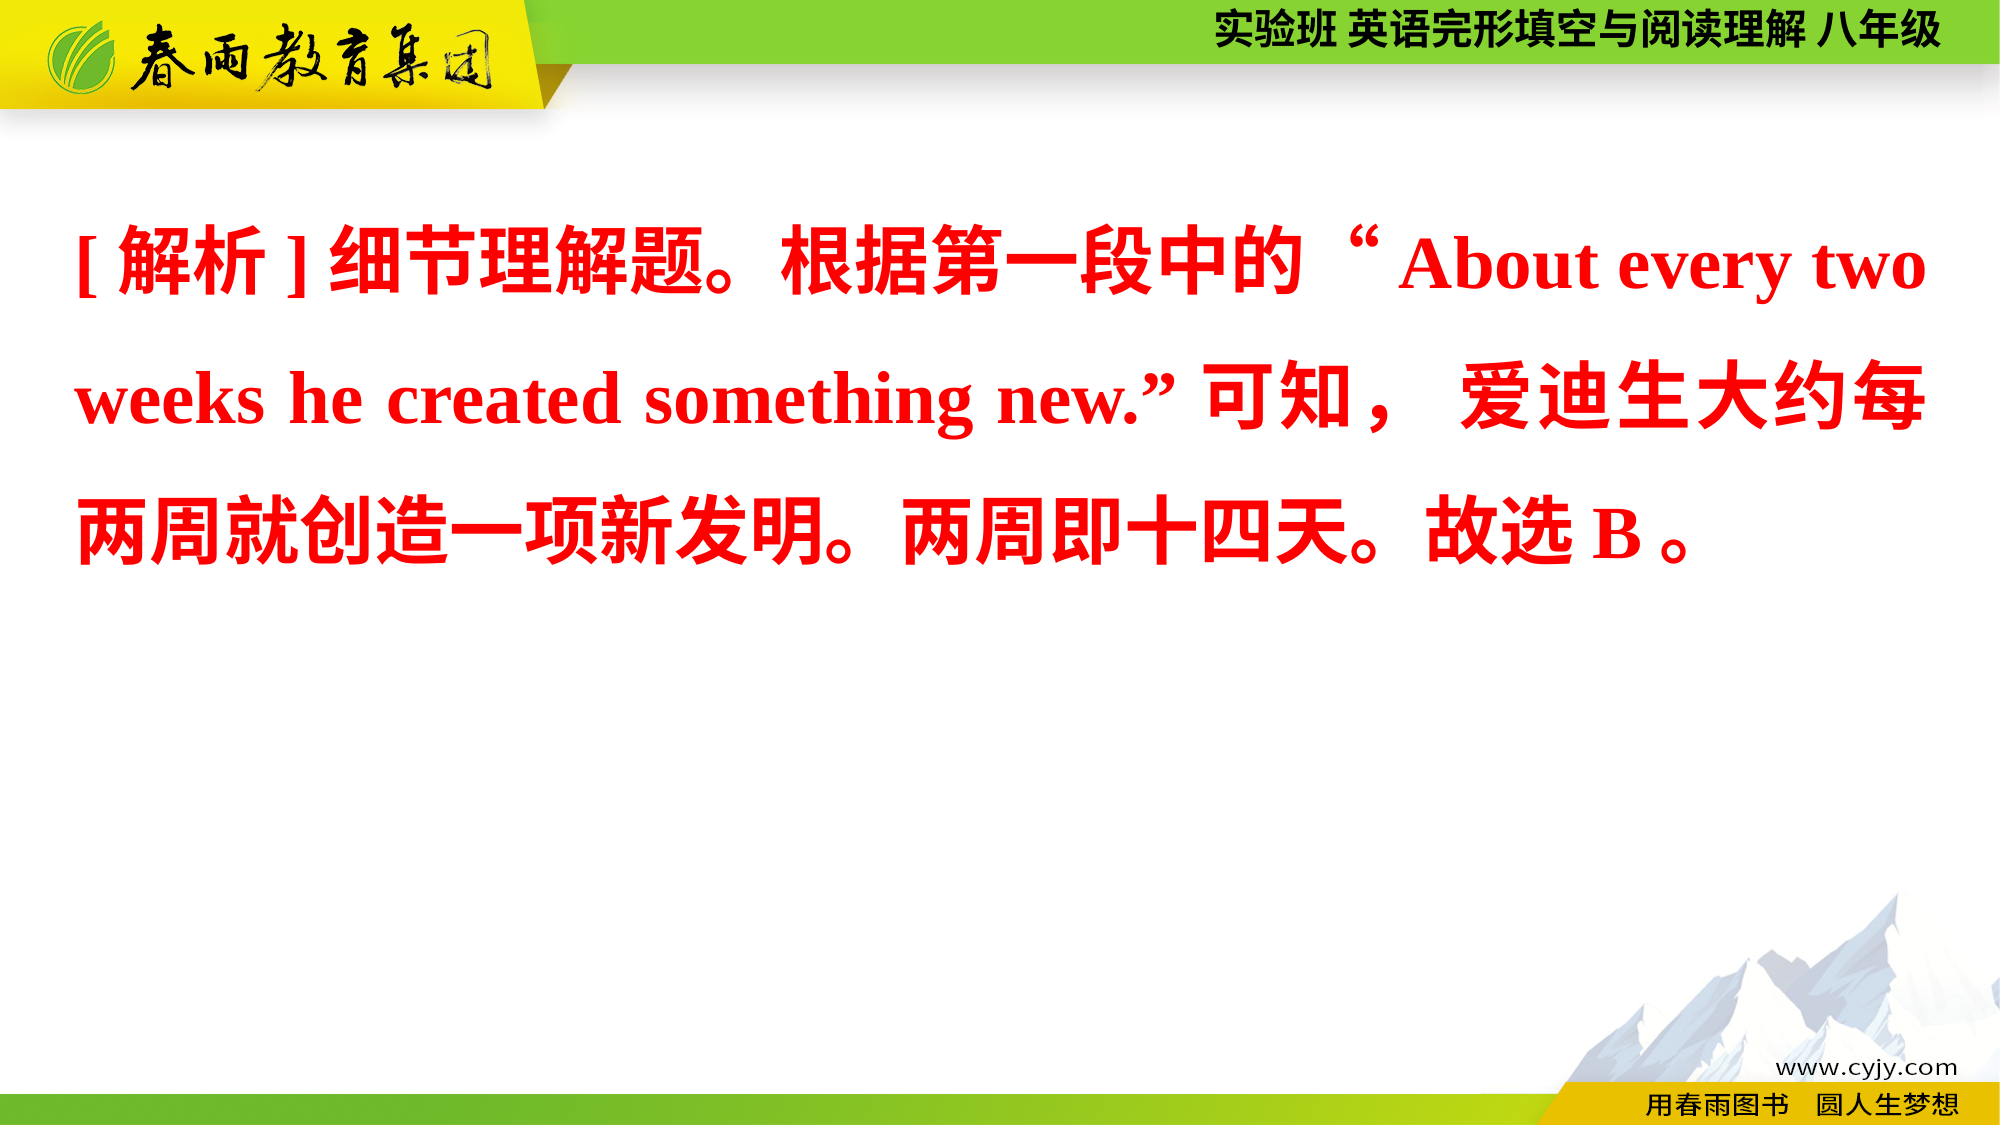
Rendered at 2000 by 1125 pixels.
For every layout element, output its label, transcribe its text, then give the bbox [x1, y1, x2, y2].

picture [0, 0, 2000, 1125]
text_box [解析]细节理解题。根据第一段中的“About every two weeks he created something new.”可知， 爱迪生大约每两周就创造一项新发明。两周即十四天。故选B。 [59, 160, 1944, 581]
